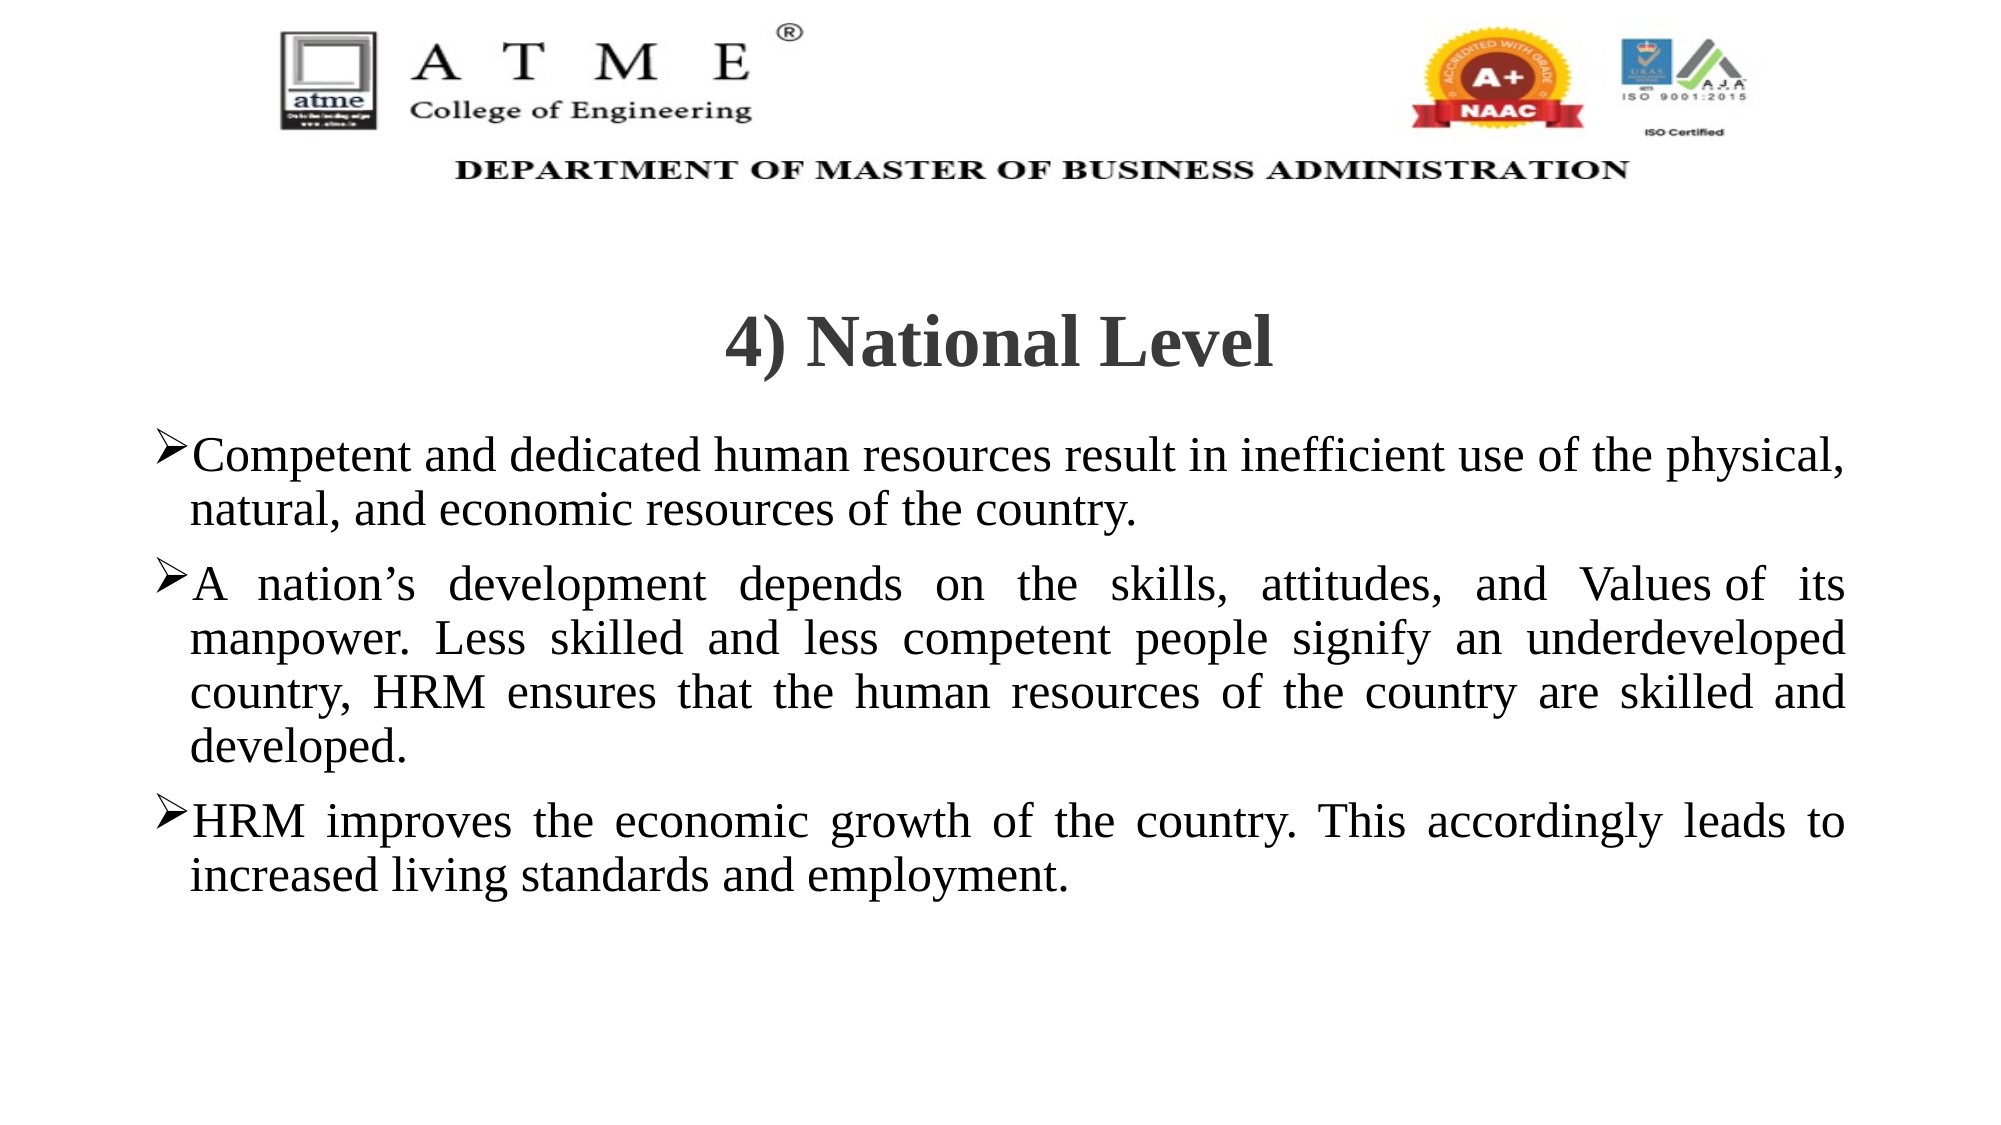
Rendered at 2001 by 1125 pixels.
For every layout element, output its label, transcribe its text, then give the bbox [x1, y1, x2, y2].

title 4) National Level [137, 59, 1863, 420]
list Competent and dedicated human resources result in inefficient use of the physical, natural, and economic resources of the country. A nation’s development depends on the skills, attitudes, and Values of its manpower. Less skilled and less competent people signify an underdeveloped country, HRM ensures that the human resources of the country are skilled and developed. HRM improves the economic growth of the country. This accordingly leads to increased living standards and employment. [137, 420, 1863, 1014]
picture [272, 22, 1802, 59]
